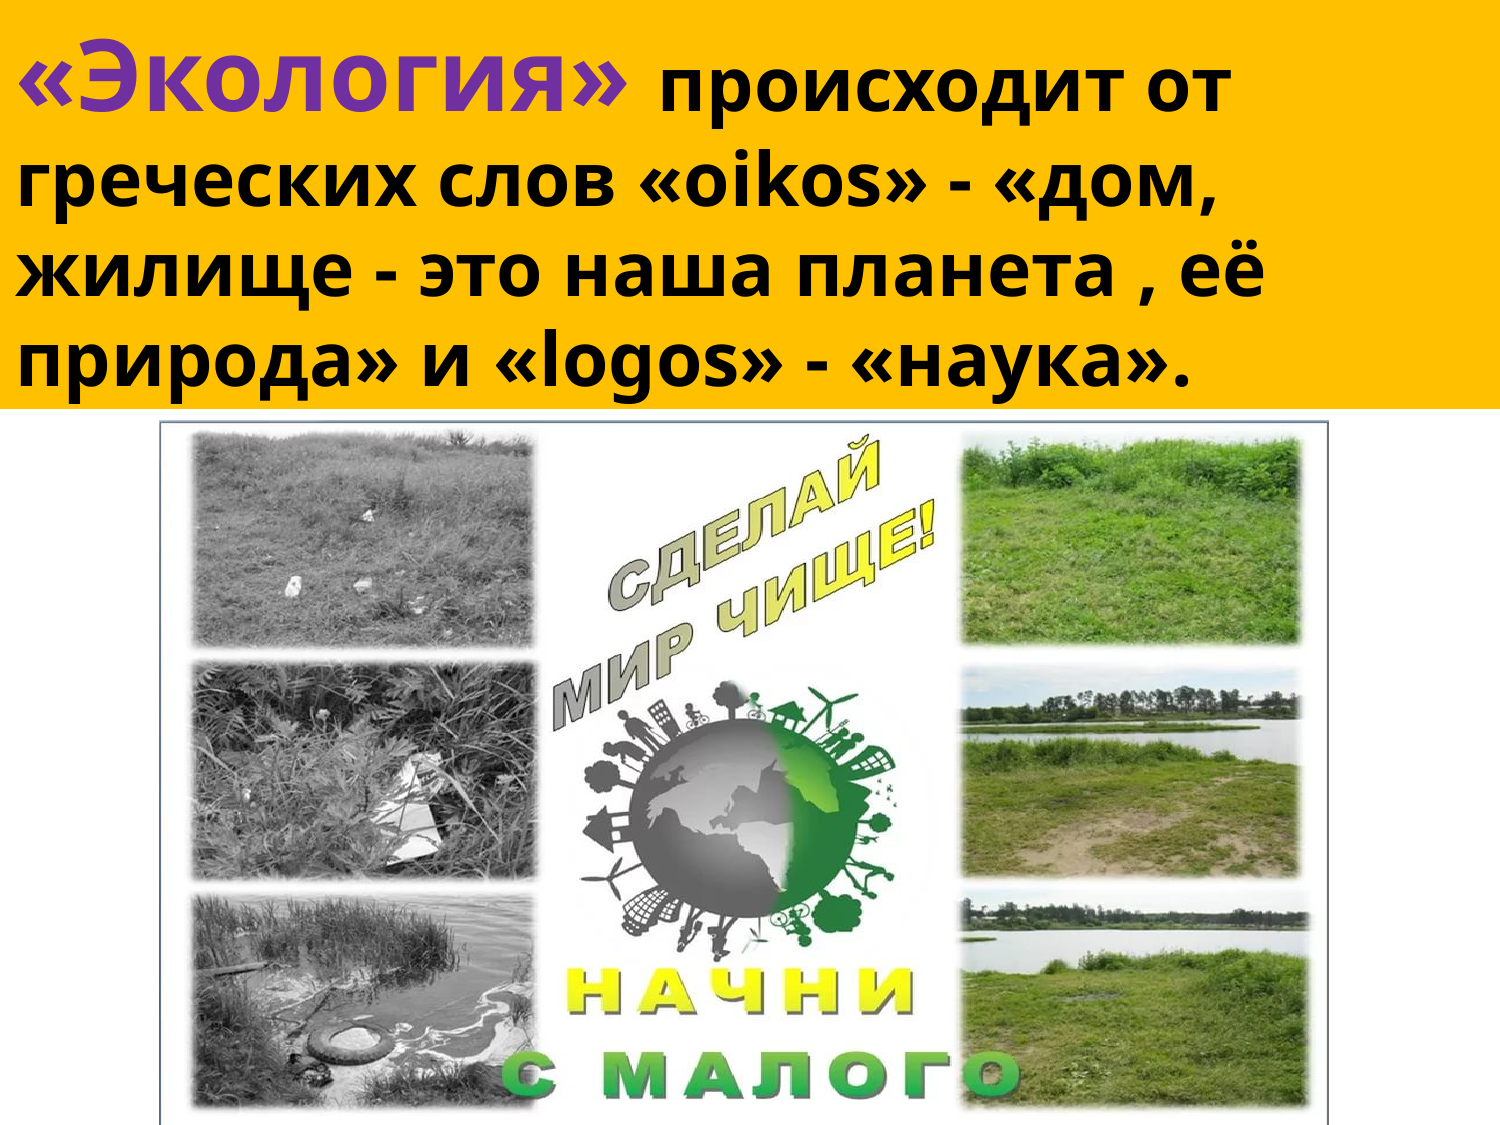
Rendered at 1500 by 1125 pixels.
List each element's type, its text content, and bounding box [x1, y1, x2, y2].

list «Экология» происходит от греческих слов «oikos» - «дом, жилище - это наша планета , её природа» и «logos» - «наука». [0, 0, 1500, 409]
picture [159, 420, 1329, 1125]
